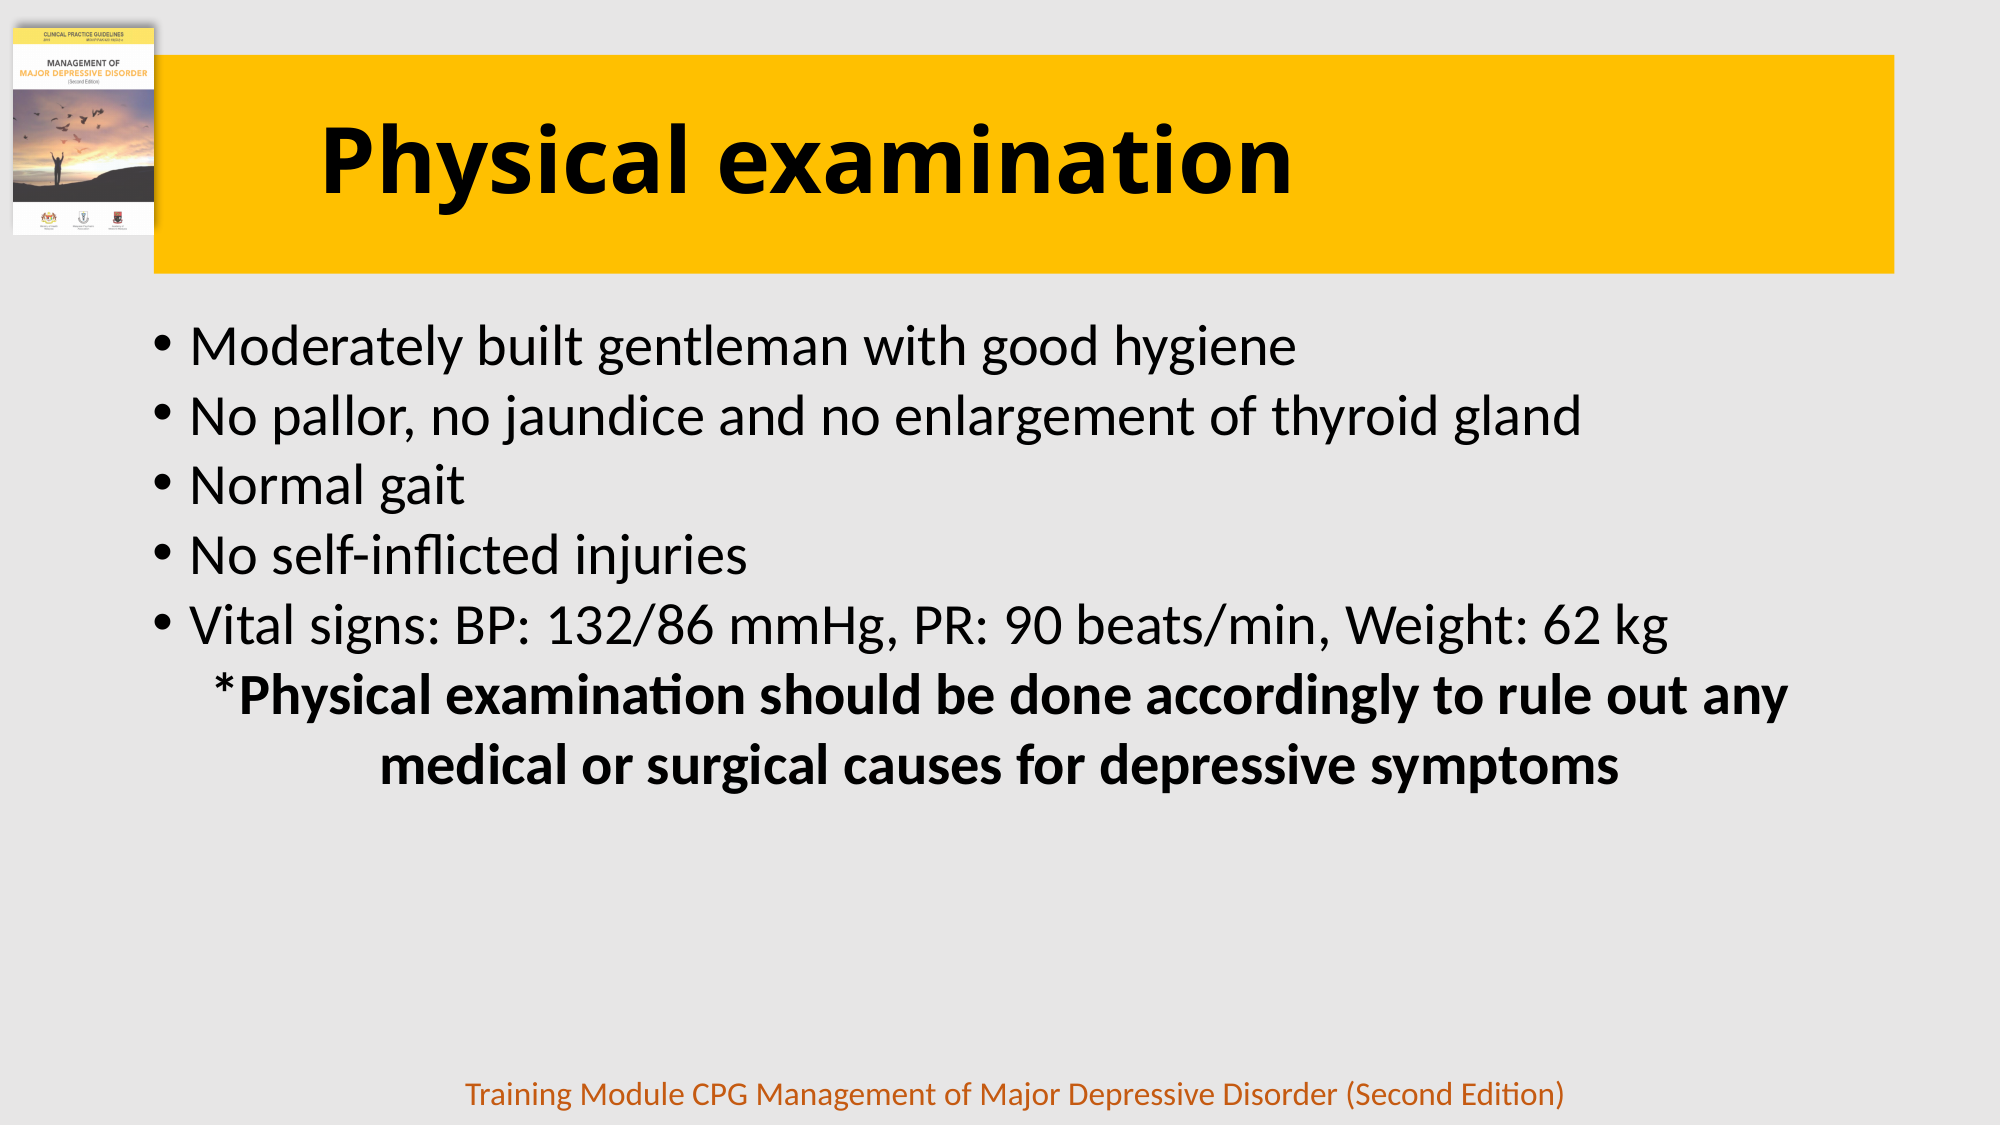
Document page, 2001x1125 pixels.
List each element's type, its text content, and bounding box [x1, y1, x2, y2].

picture [13, 28, 154, 235]
title Physical examination [153, 54, 1895, 274]
text_box Training Module CPG Management of Major Depressive Disorder (Second Edition) [450, 1065, 1832, 1120]
list Moderately built gentleman with good hygiene No pallor, no jaundice and no enlargement of thyroid gland Normal gait No self-inflicted injuries Vital signs: BP: 132/86 mmHg, PR: 90 beats/min, Weight: 62 kg *Physical examination should be done accordingly to rule out any medical or surgical causes for depressive symptoms [137, 299, 1863, 1014]
